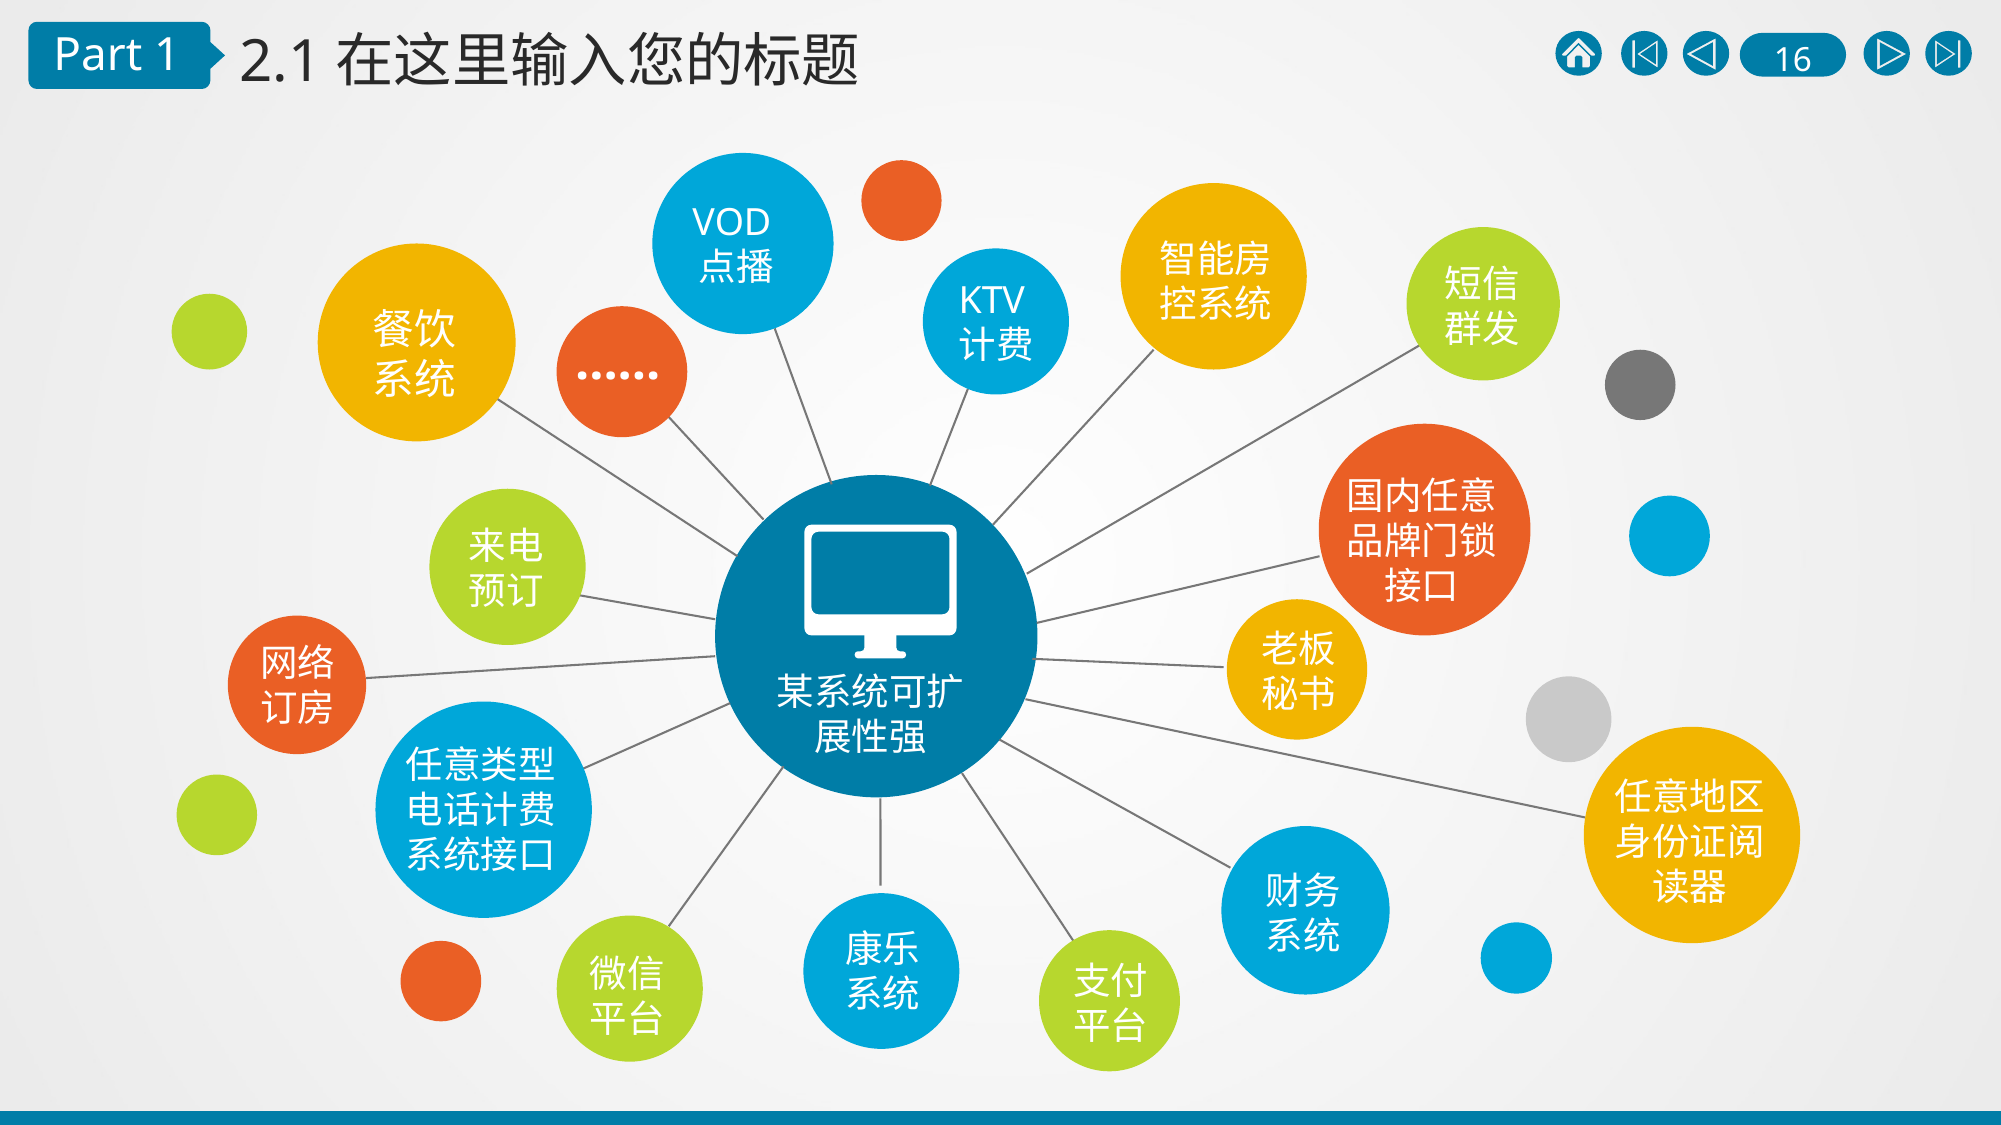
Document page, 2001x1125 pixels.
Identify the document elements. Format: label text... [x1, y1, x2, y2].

text_box [1629, 495, 1710, 577]
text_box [556, 915, 703, 1062]
text_box 某系统可扩展性强 [748, 660, 993, 766]
text_box [715, 474, 1038, 748]
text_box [1120, 183, 1307, 370]
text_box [1583, 726, 1801, 944]
text_box [780, 766, 972, 798]
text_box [317, 243, 516, 442]
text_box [227, 615, 367, 755]
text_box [803, 893, 960, 1049]
text_box [400, 940, 482, 1022]
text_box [1318, 423, 1531, 636]
text_box 2.1在这里输入您的标题 [225, 15, 875, 101]
text_box [1480, 922, 1553, 994]
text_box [1221, 826, 1390, 995]
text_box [1406, 227, 1560, 381]
text_box [861, 160, 942, 241]
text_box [652, 152, 834, 335]
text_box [922, 248, 1069, 395]
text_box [429, 488, 586, 645]
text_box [1038, 930, 1180, 1072]
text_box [375, 701, 592, 918]
text_box [28, 21, 225, 89]
picture [0, 0, 2001, 1110]
text_box [171, 293, 248, 370]
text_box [551, 306, 688, 438]
text_box Part 1 [38, 17, 196, 87]
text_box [1226, 599, 1368, 740]
text_box [1525, 676, 1612, 763]
text_box [176, 774, 258, 856]
text_box [1604, 349, 1676, 421]
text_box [804, 524, 957, 659]
